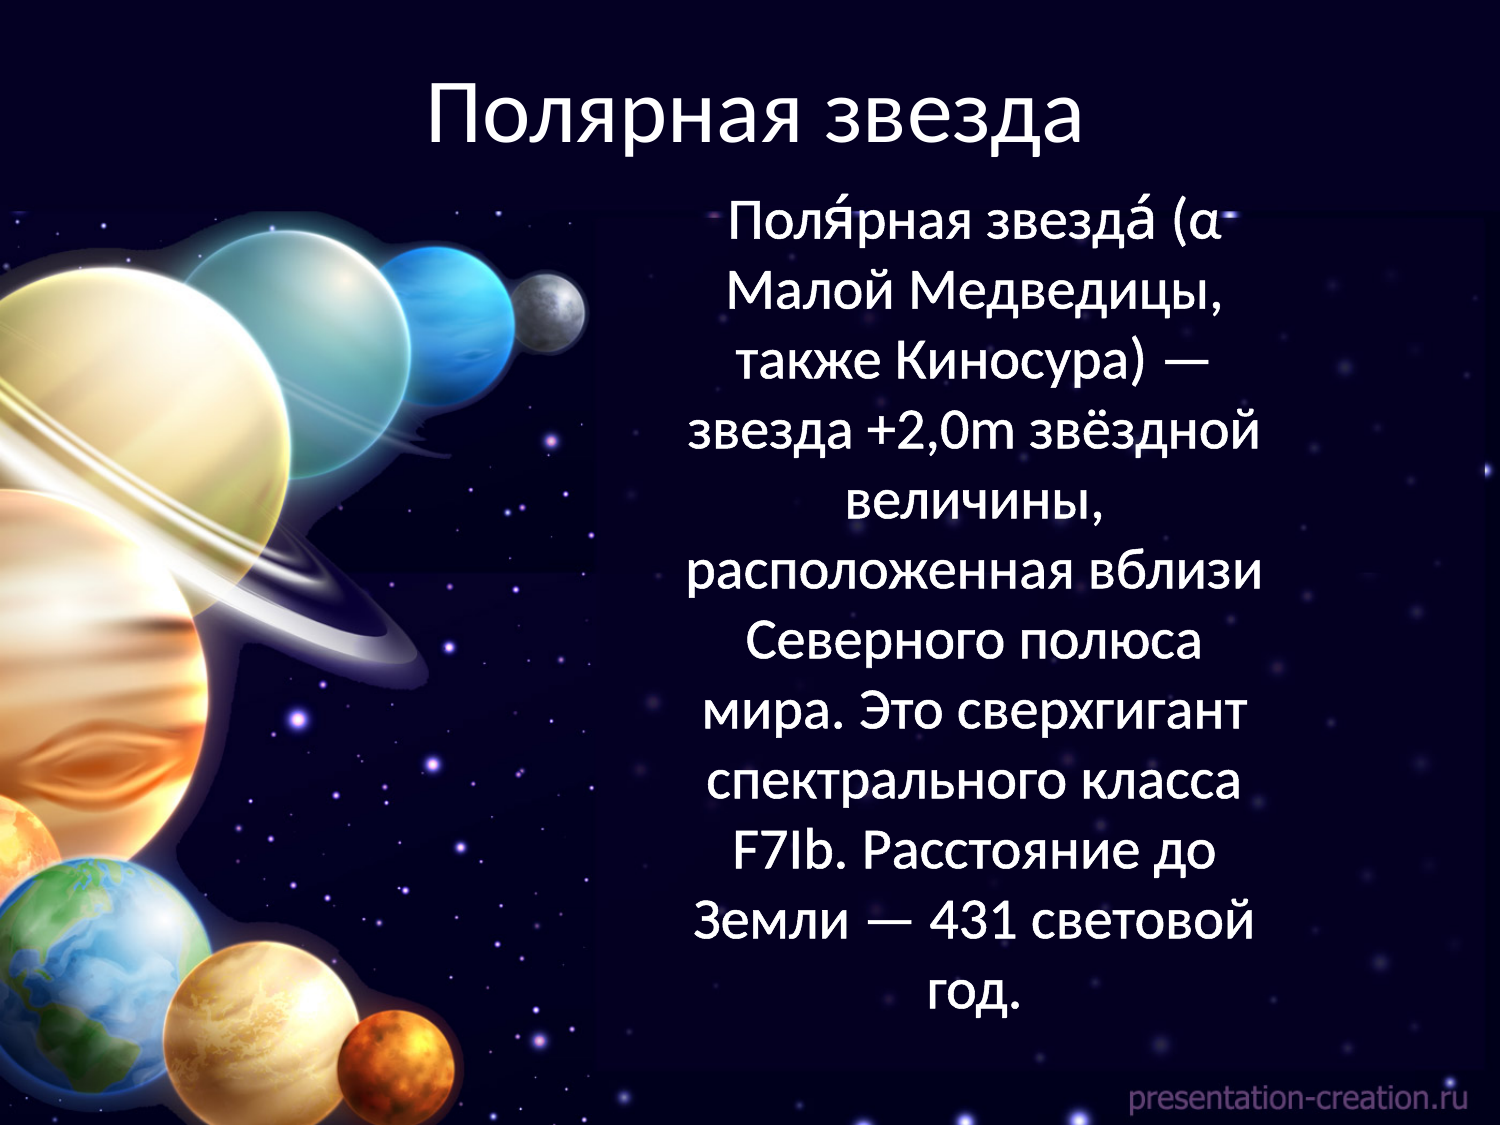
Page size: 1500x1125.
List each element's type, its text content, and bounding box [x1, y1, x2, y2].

title Полярная звезда [41, 8, 1471, 204]
picture [0, 0, 1500, 1125]
text_box Поля́рная звезда́ (α Малой Медведицы, также Киносура) — звезда +2,0m звёздной величины, расположенная вблизи Северного полюса мира. Это сверхгигант спектрального класса F7Ib. Расстояние до Земли — 431 световой год. [667, 172, 1282, 1028]
